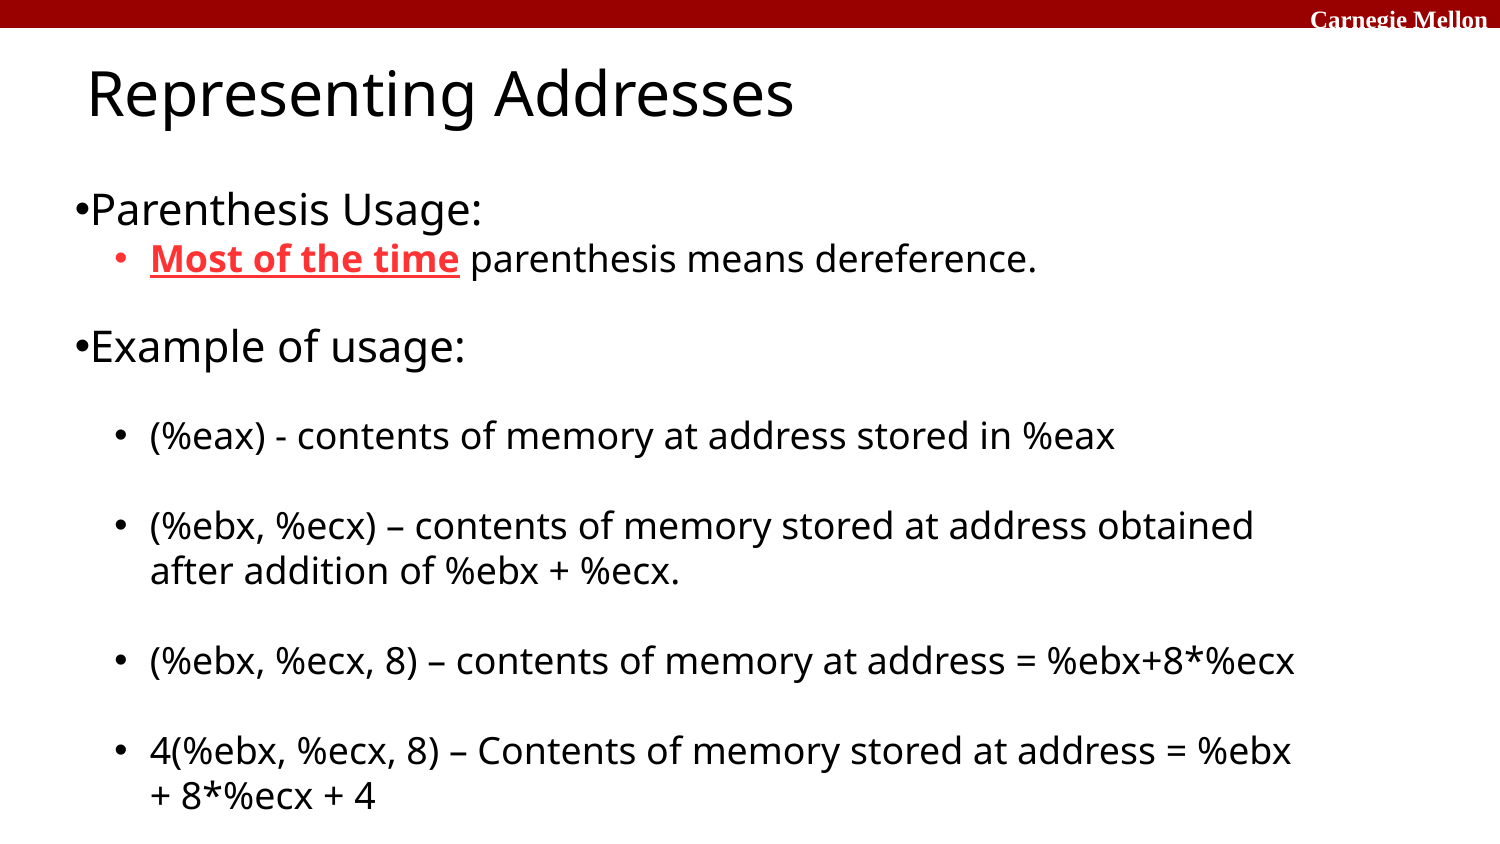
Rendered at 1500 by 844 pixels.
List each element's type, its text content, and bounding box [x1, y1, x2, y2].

text_box Parenthesis Usage: Most of the time parenthesis means dereference. Example of usage: (%eax) - contents of memory at address stored in %eax (%ebx, %ecx) – contents of memory stored at address obtained after addition of %ebx + %ecx. (%ebx, %ecx, 8) – contents of memory at address = %ebx+8*%ecx 4(%ebx, %ecx, 8) – Contents of memory stored at address = %ebx + 8*%ecx + 4 [59, 179, 1319, 829]
text_box Representing Addresses [71, 14, 1365, 178]
